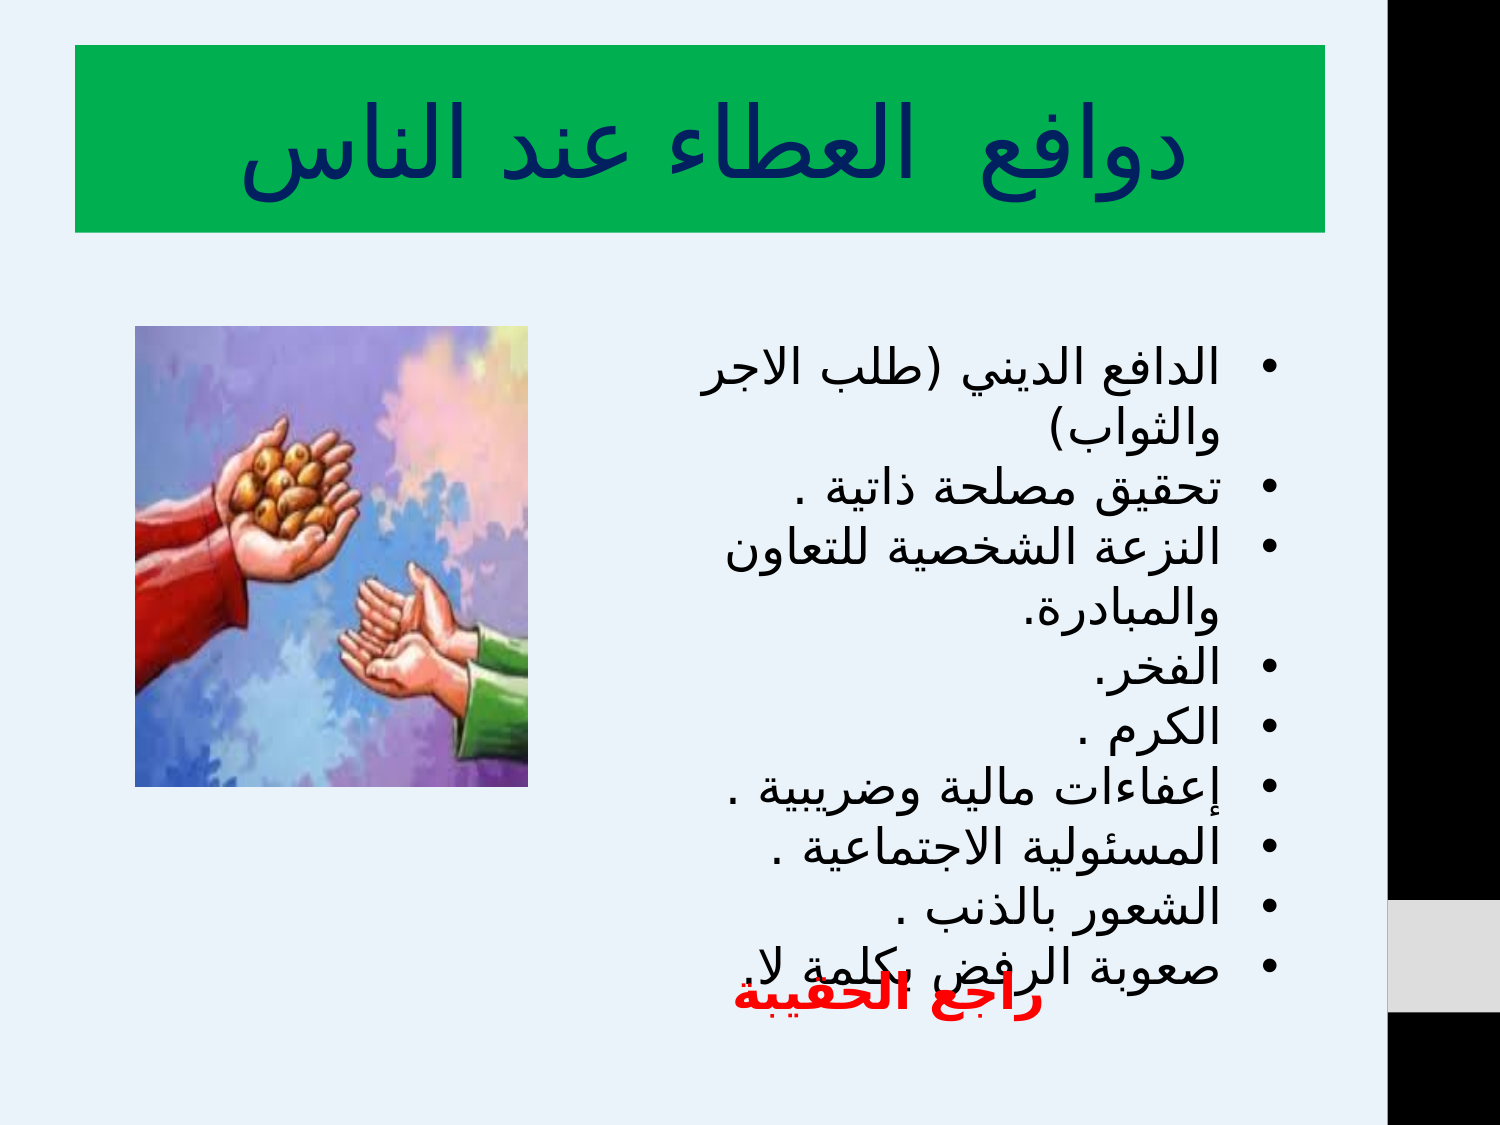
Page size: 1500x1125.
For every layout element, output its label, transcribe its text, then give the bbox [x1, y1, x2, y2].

text_box راجع الحقيبة [513, 952, 1247, 1027]
title دوافع العطاء عند الناس [75, 45, 1325, 233]
text_box الدافع الديني (طلب الاجر والثواب) تحقيق مصلحة ذاتية . النزعة الشخصية للتعاون والمبادرة. الفخر. الكرم . إعفاءات مالية وضريبية . المسئولية الاجتماعية . الشعور بالذنب . صعوبة الرفض بكلمة لا. [549, 327, 1294, 1003]
picture [135, 325, 529, 788]
